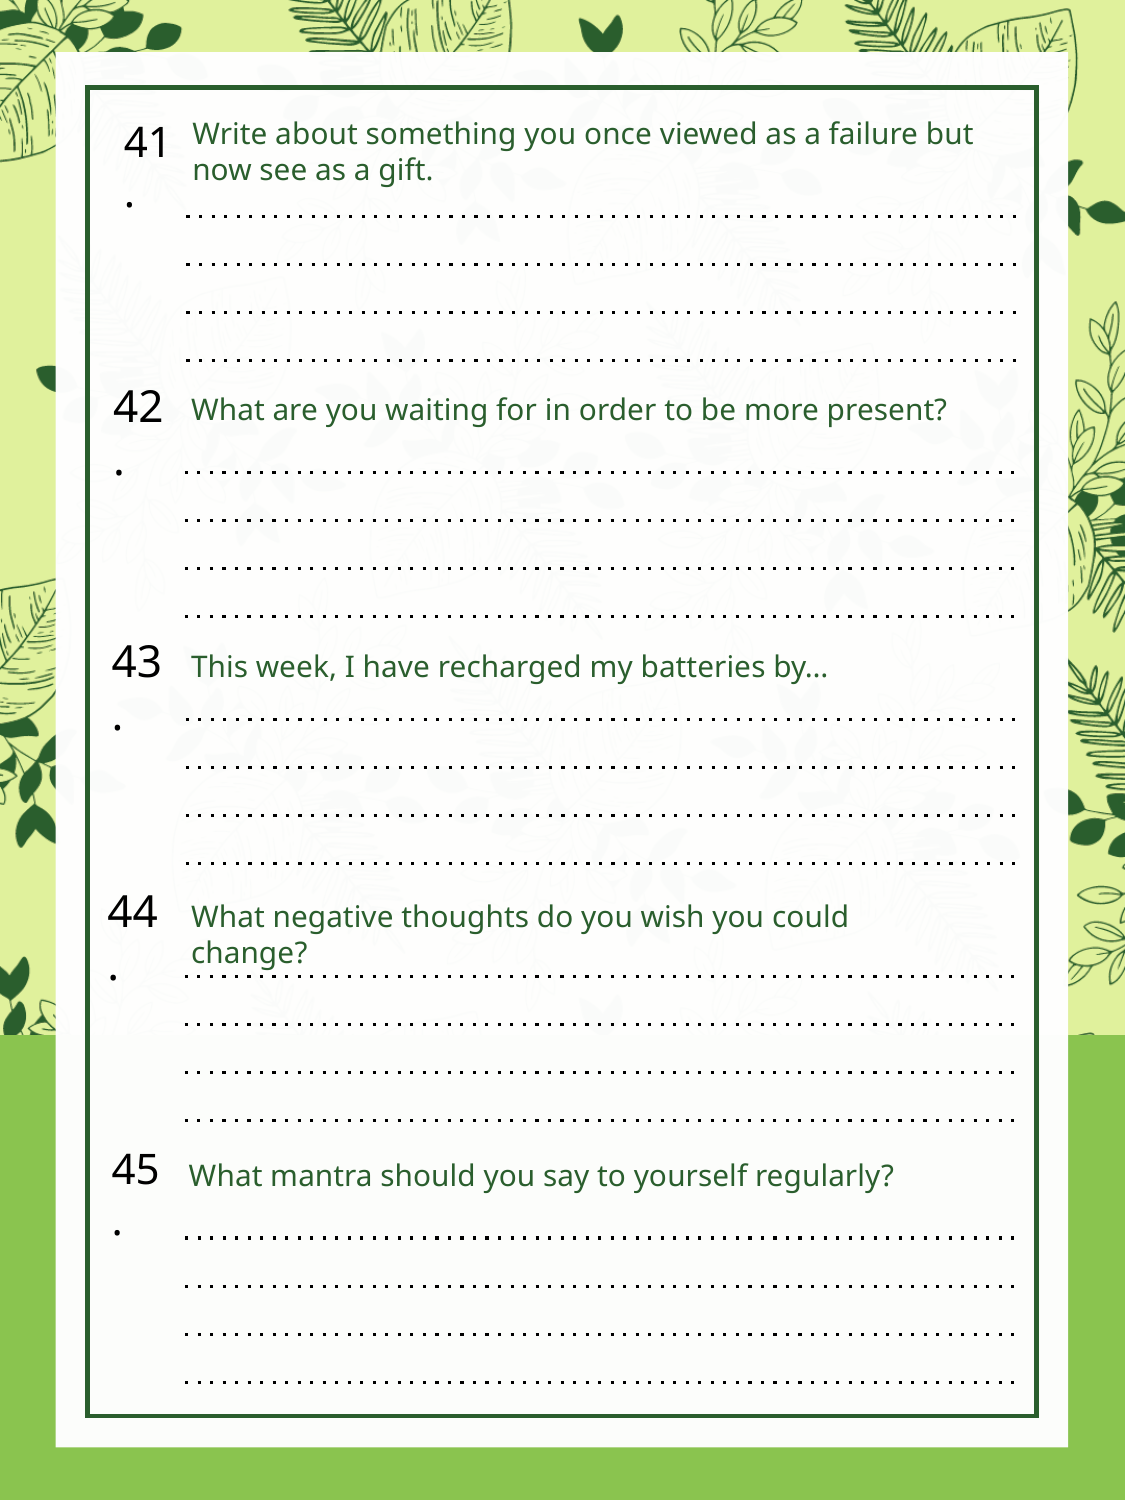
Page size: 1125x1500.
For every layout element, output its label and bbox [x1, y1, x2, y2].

text_box [184, 472, 1015, 617]
text_box [185, 718, 1016, 864]
text_box [184, 976, 1015, 1121]
text_box [186, 216, 1017, 361]
text_box [55, 51, 1069, 1448]
text_box [0, 1132, 1125, 1500]
text_box [184, 1237, 1016, 1383]
picture [0, 0, 1125, 1126]
